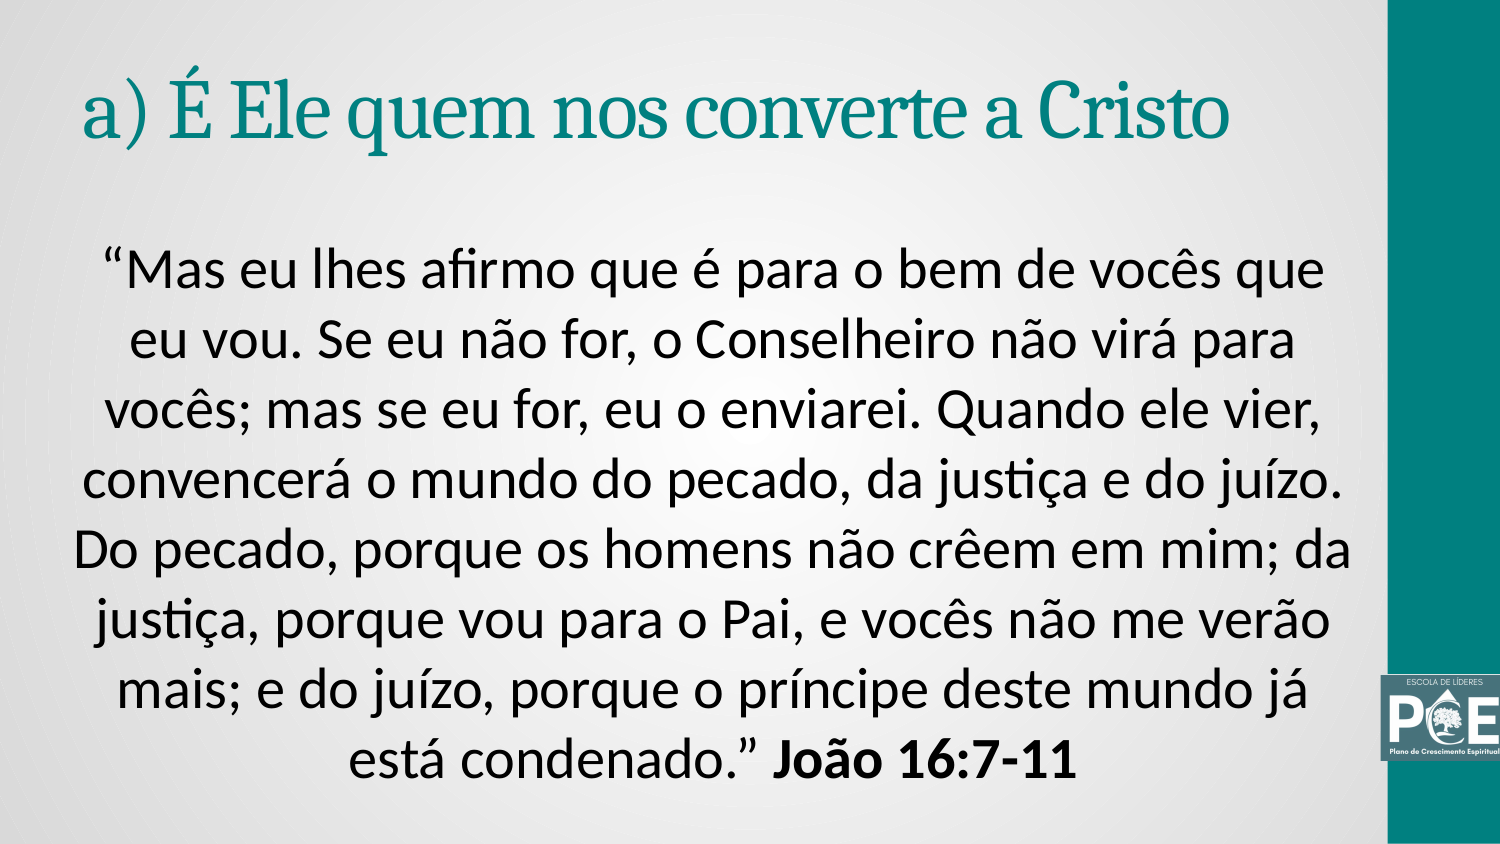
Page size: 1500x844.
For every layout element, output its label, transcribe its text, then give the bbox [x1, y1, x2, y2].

title a) É Ele quem nos converte a Cristo [74, 33, 1326, 175]
text_box “Mas eu lhes afirmo que é para o bem de vocês que eu vou. Se eu não for, o Conselheiro não virá para vocês; mas se eu for, eu o enviarei. Quando ele vier, convencerá o mundo do pecado, da justiça e do juízo. Do pecado, porque os homens não crêem em mim; da justiça, porque vou para o Pai, e vocês não me verão mais; e do juízo, porque o príncipe deste mundo já está condenado.” João 16:7-11 [61, 222, 1366, 798]
picture [1380, 674, 1500, 761]
